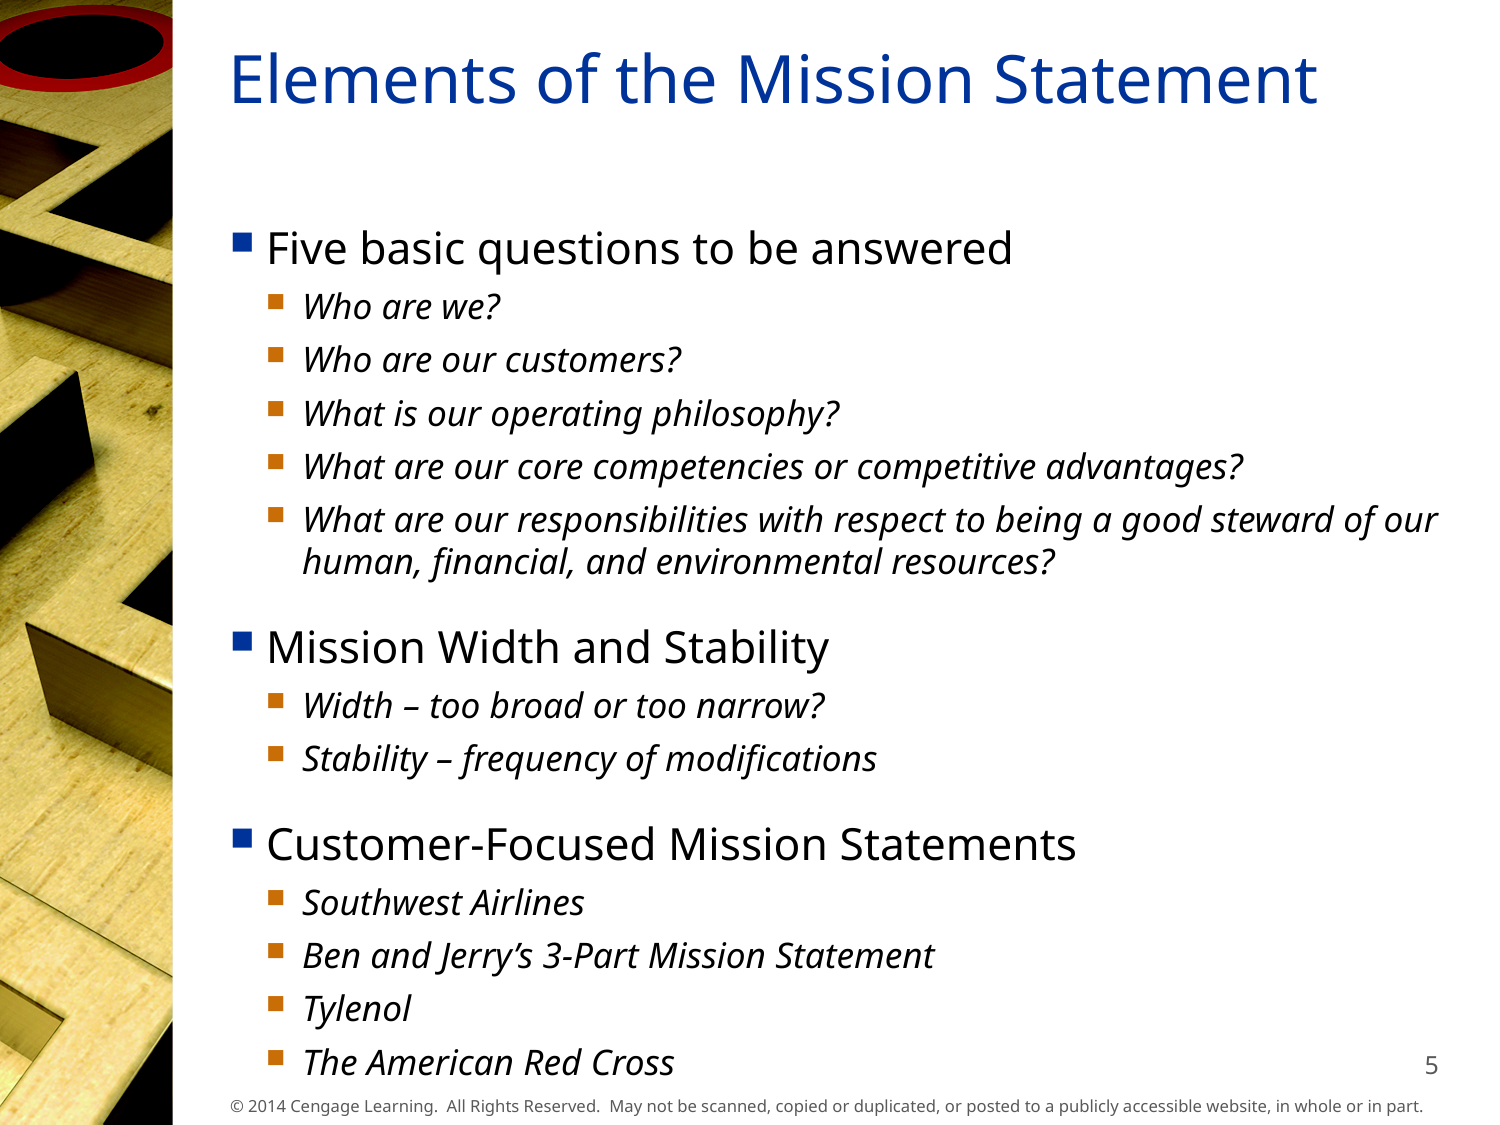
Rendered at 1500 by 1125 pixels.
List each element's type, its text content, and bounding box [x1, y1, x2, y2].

slide_number 5 [1386, 1037, 1478, 1097]
picture [0, 0, 173, 1125]
list Five basic questions to be answered Who are we? Who are our customers? What is our operating philosophy? What are our core competencies or competitive advantages? What are our responsibilities with respect to being a good steward of our human, financial, and environmental resources? Mission Width and Stability Width – too broad or too narrow? Stability – frequency of modifications Customer-Focused Mission Statements Southwest Airlines Ben and Jerry’s 3-Part Mission Statement Tylenol The American Red Cross [215, 212, 1478, 1097]
title Elements of the Mission Statement [213, 29, 1454, 213]
